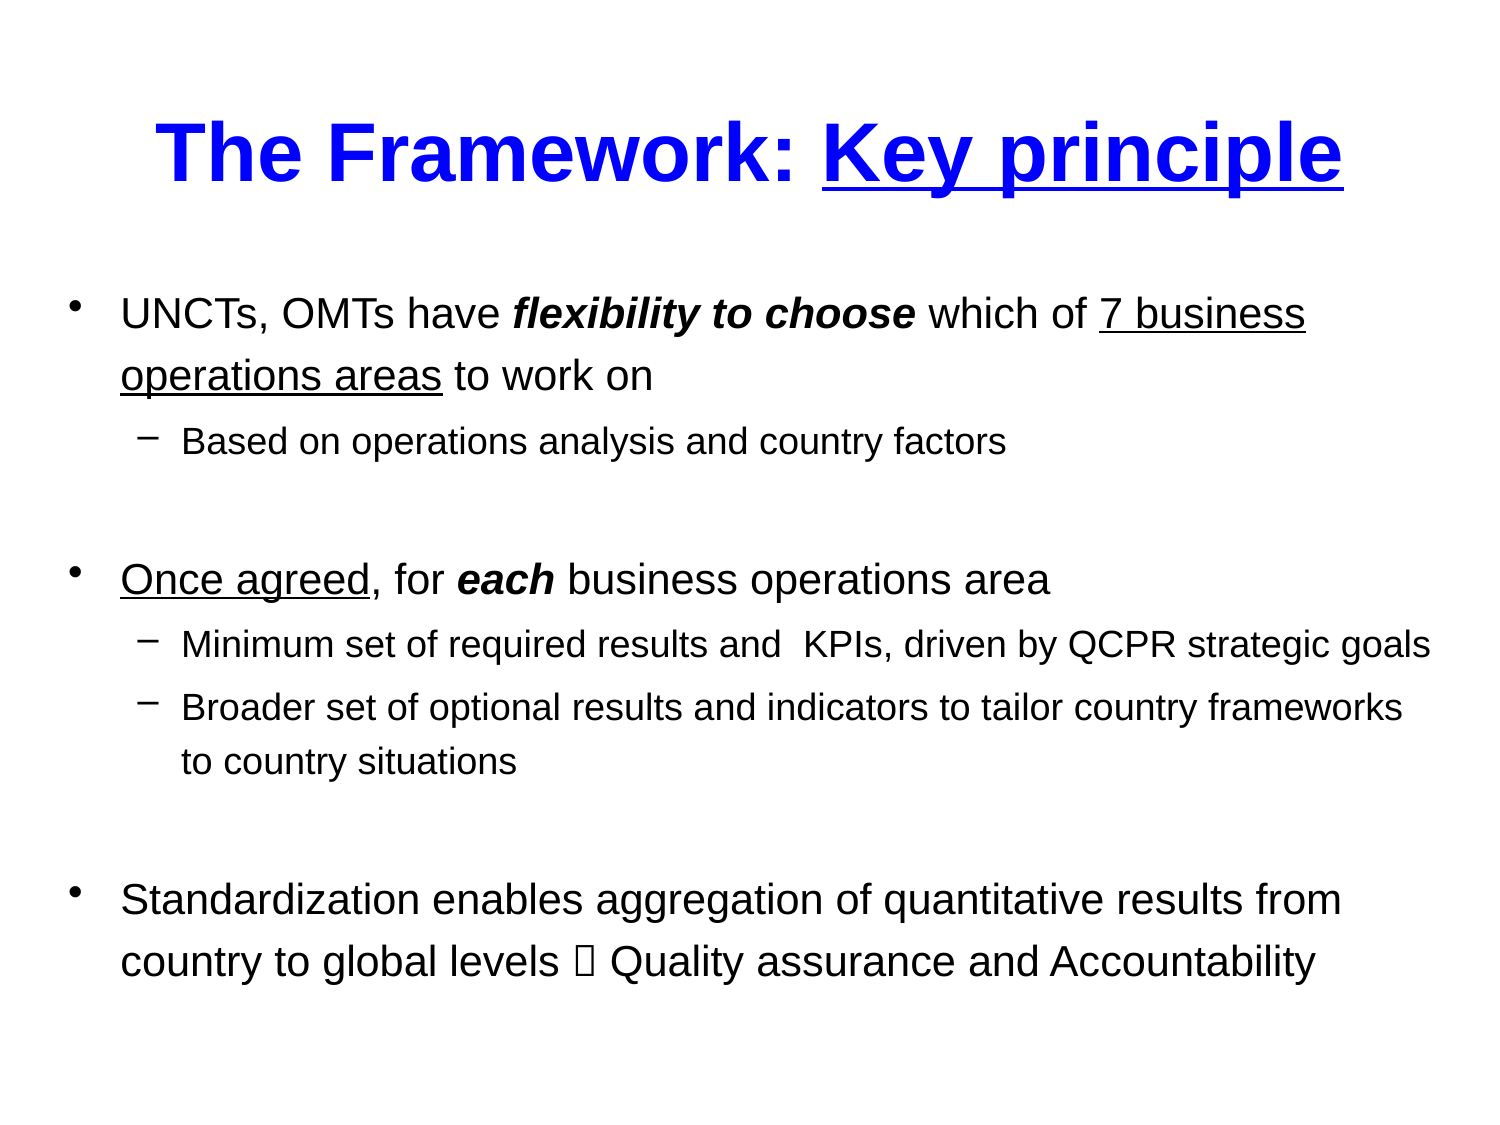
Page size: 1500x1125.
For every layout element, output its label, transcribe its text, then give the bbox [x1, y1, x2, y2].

title The Framework: Key principle [112, 54, 1388, 243]
list UNCTs, OMTs have flexibility to choose which of 7 business operations areas to work on Based on operations analysis and country factors Once agreed, for each business operations area Minimum set of required results and KPIs, driven by QCPR strategic goals Broader set of optional results and indicators to tailor country frameworks to country situations Standardization enables aggregation of quantitative results from country to global levels  Quality assurance and Accountability [53, 267, 1448, 1047]
